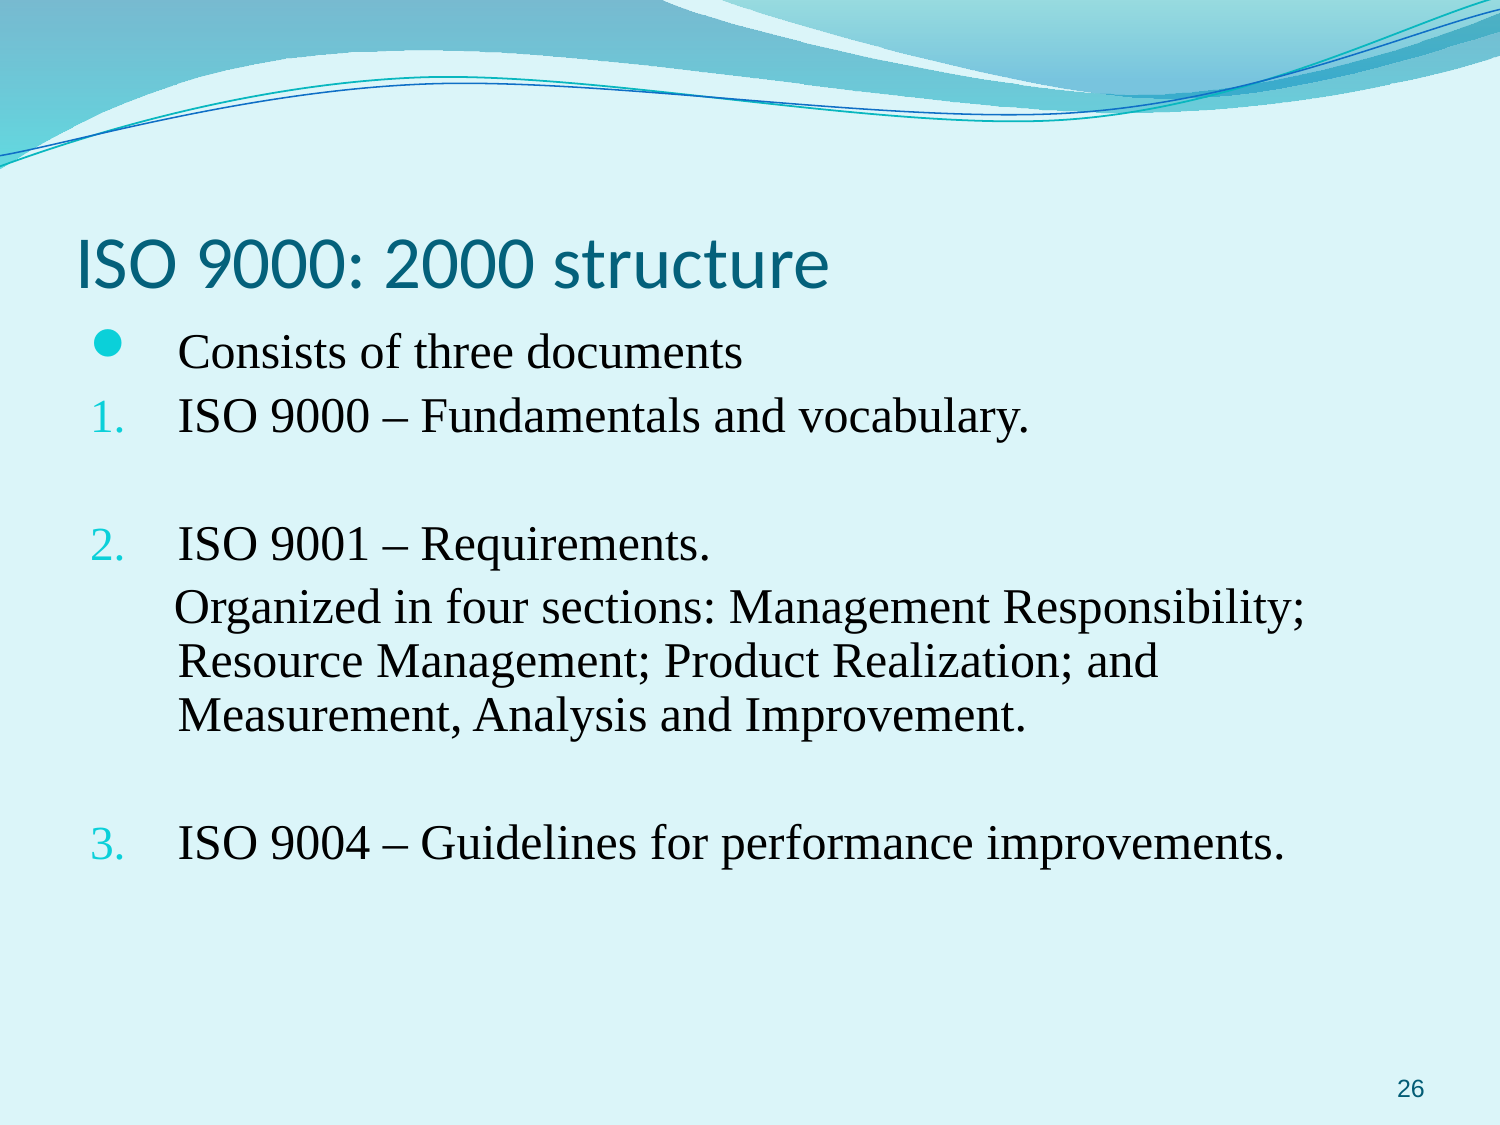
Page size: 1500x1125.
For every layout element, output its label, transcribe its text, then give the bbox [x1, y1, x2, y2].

title ISO 9000: 2000 structure [74, 115, 1426, 304]
slide_number 26 [1299, 1042, 1425, 1103]
list Consists of three documents ISO 9000 – Fundamentals and vocabulary. ISO 9001 – Requirements. Organized in four sections: Management Responsibility; Resource Management; Product Realization; and Measurement, Analysis and Improvement. ISO 9004 – Guidelines for performance improvements. [74, 317, 1426, 1038]
